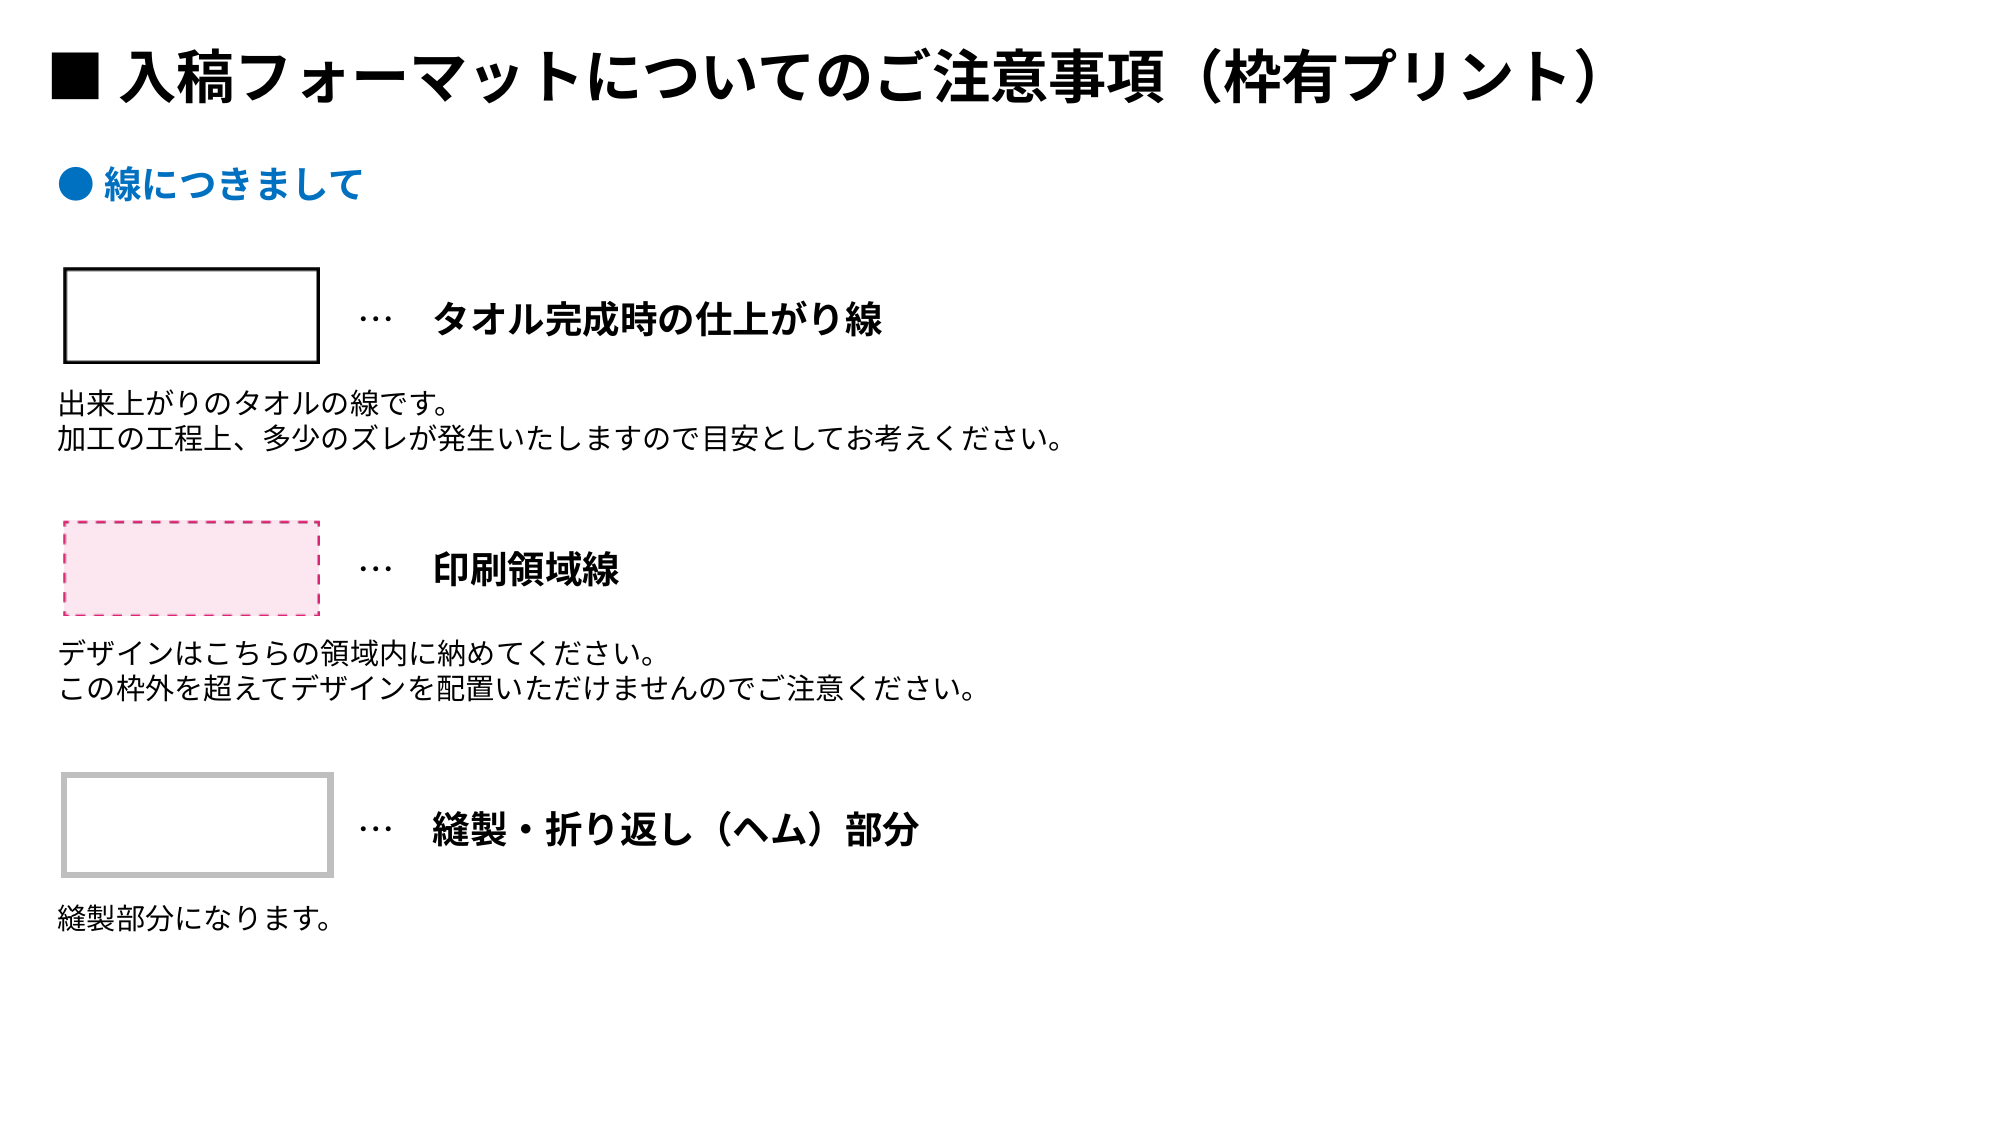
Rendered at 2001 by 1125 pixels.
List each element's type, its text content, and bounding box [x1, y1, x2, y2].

text_box [63, 774, 332, 876]
text_box ●線につきまして … タオル完成時の仕上がり線 出来上がりのタオルの線です。 加工の工程上、多少のズレが発生いたしますので目安としてお考えください。 … 印刷領域線 デザインはこちらの領域内に納めてください。 この枠外を超えてデザインを配置いただけませんのでご注意ください。 … 縫製・折り返し（ヘム）部分 縫製部分になります。 [42, 153, 1927, 943]
text_box ■入稿フォーマットについてのご注意事項（枠有プリント） [31, 32, 1647, 118]
picture [63, 267, 320, 364]
picture [63, 520, 320, 616]
